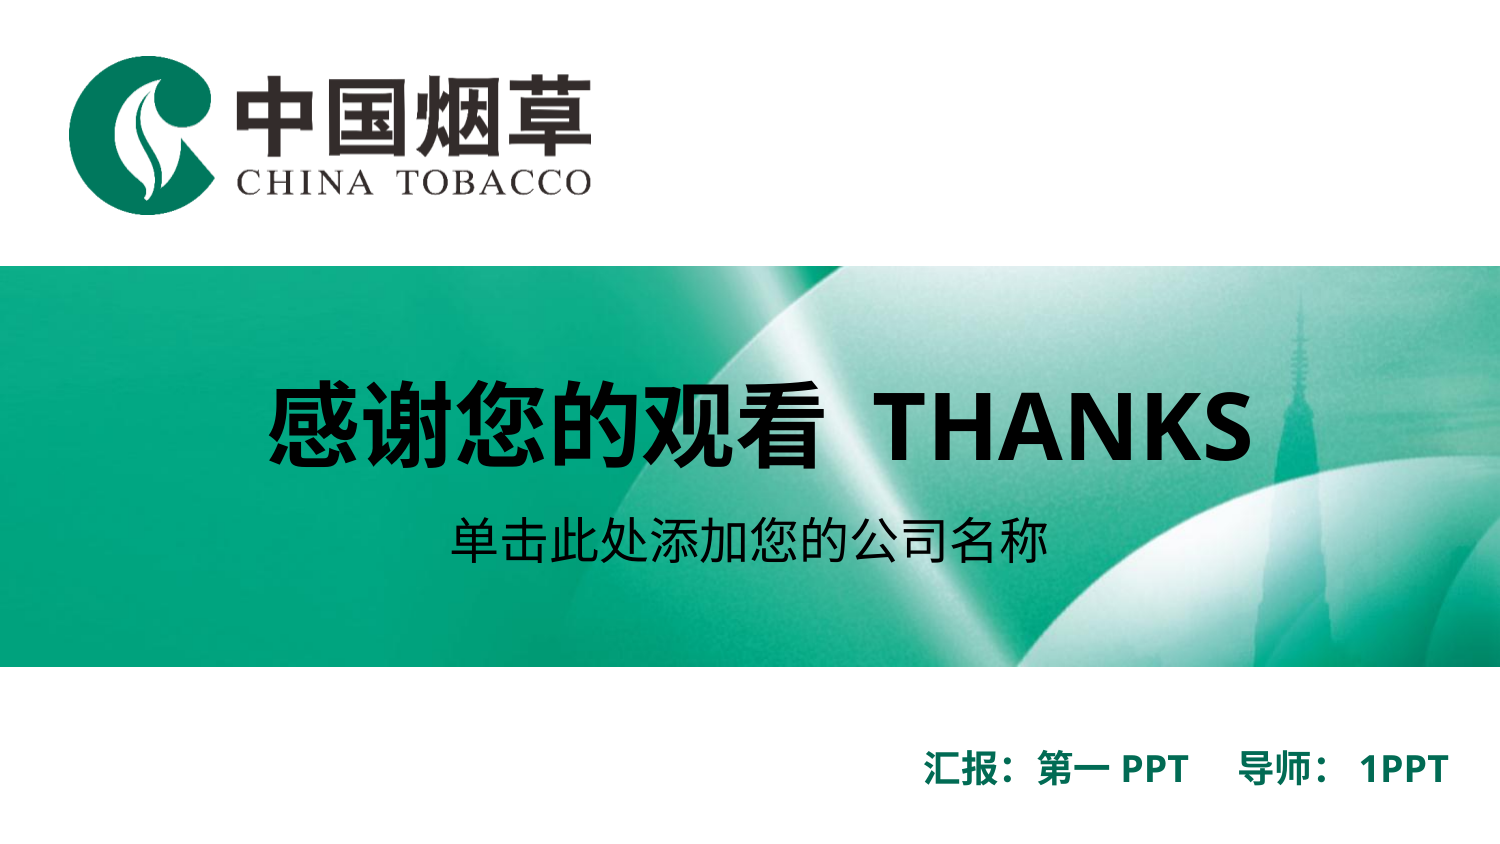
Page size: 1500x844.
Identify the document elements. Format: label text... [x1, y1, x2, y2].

picture [0, 266, 1500, 667]
picture [68, 56, 591, 215]
text_box 汇报：第一PPT 导师：1PPT [909, 738, 1464, 798]
